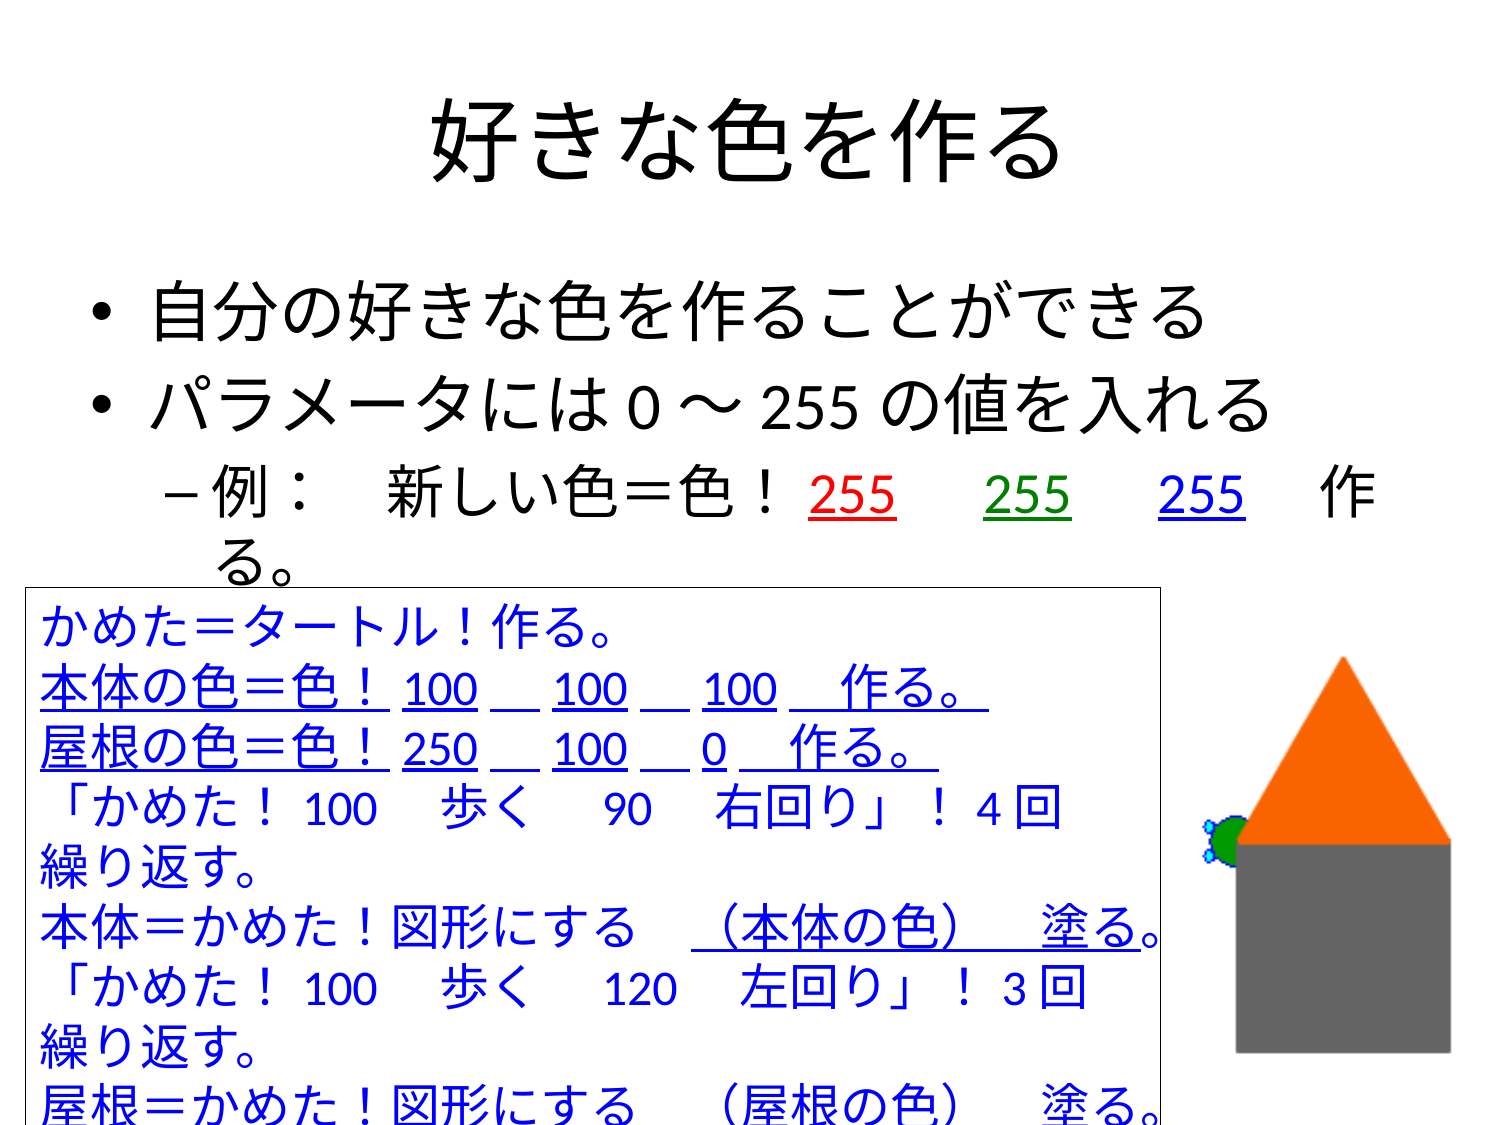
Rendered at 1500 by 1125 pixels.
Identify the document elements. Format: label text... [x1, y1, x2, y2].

title 好きな色を作る [75, 45, 1425, 233]
text_box かめた＝タートル！作る。 本体の色＝色！100 100 100 作る。 屋根の色＝色！250 100 0 作る。 「かめた！100 歩く 90 右回り」！4回 繰り返す。 本体＝かめた！図形にする （本体の色） 塗る。 「かめた！100 歩く 120 左回り」！3回 繰り返す。 屋根＝かめた！図形にする （屋根の色） 塗る。 家＝図形！（本体）（屋根）結合する。 [25, 587, 1161, 1125]
list 自分の好きな色を作ることができる パラメータには0〜255の値を入れる 例： 新しい色＝色！255 255 255 作る。 [75, 262, 1425, 1005]
picture [1191, 597, 1474, 1125]
